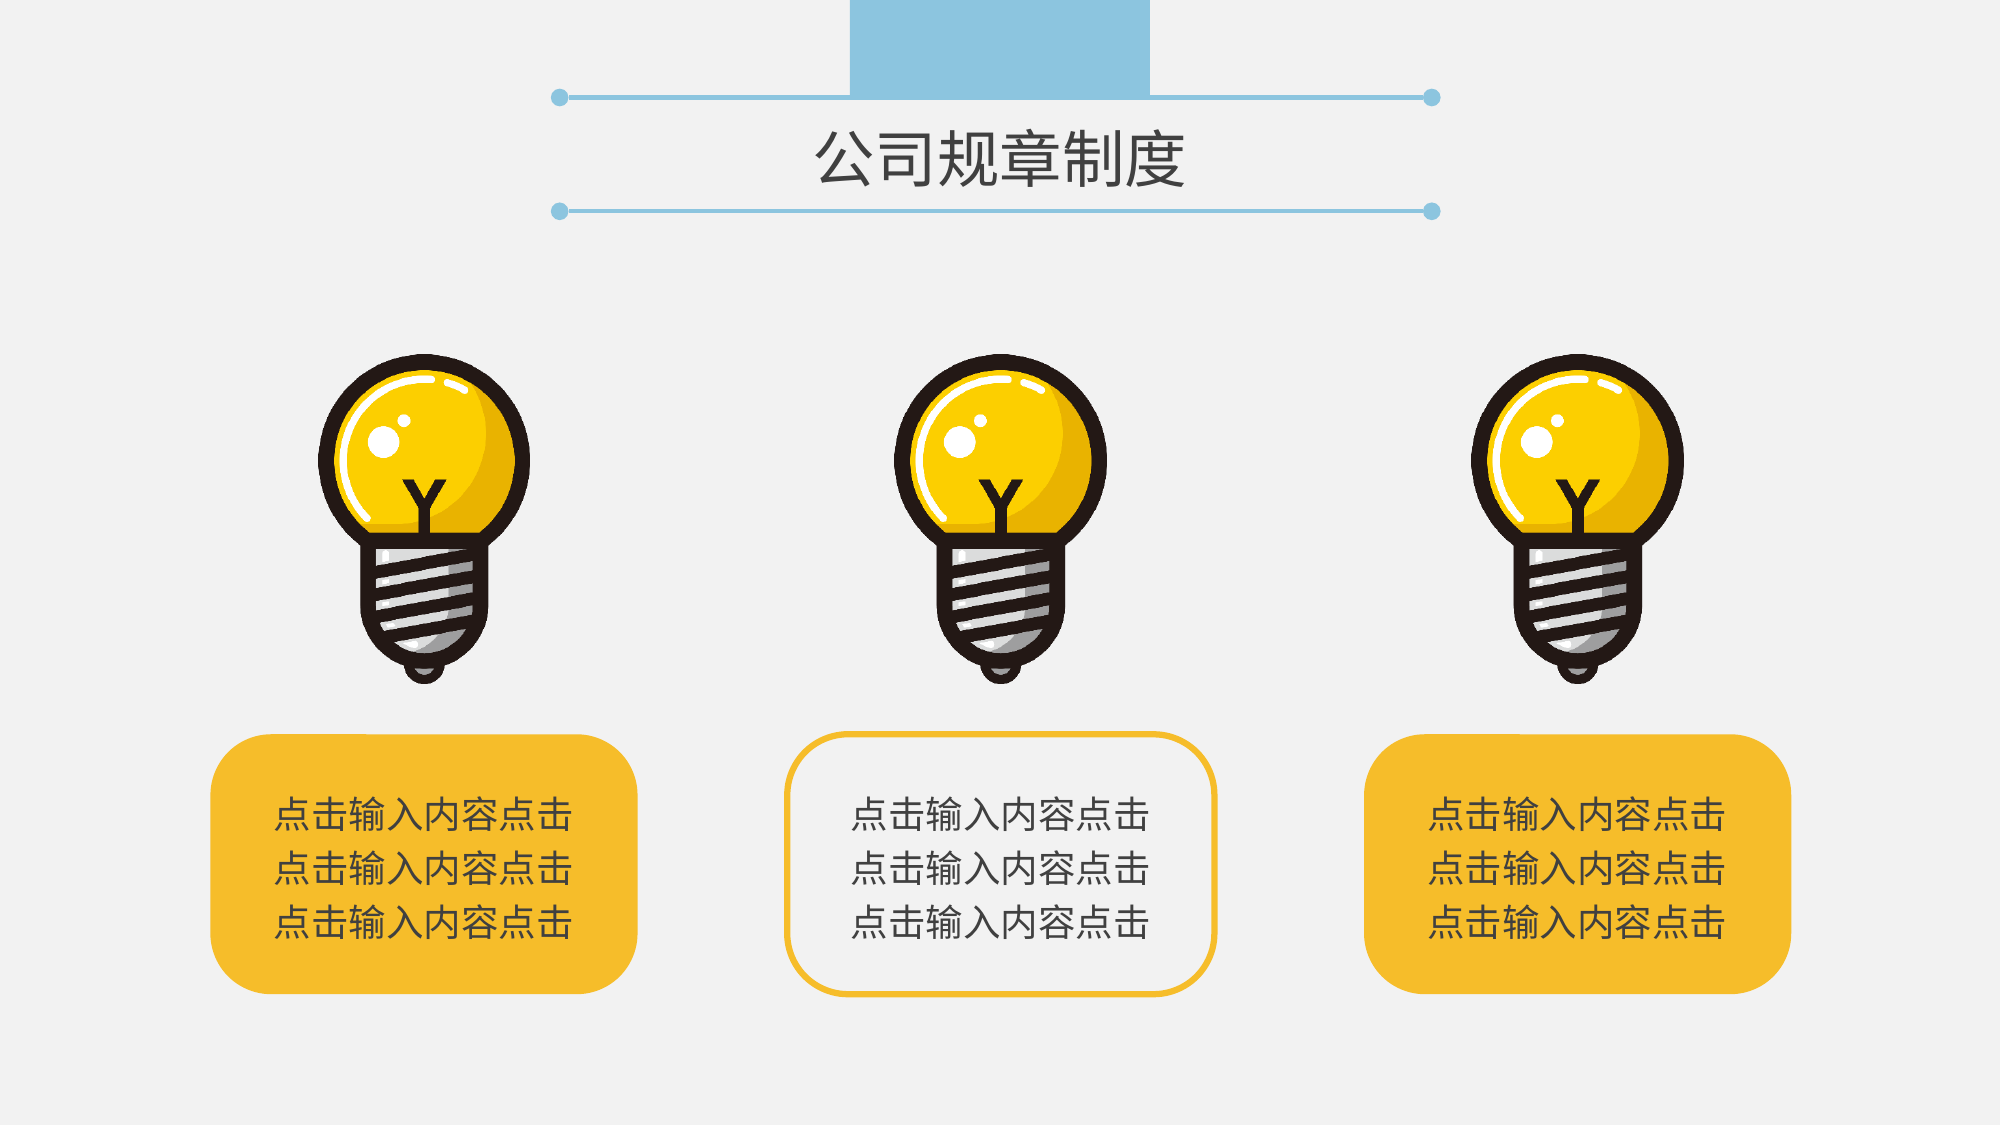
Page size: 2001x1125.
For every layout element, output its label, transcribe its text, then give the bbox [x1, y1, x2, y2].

text_box [1422, 201, 1442, 222]
text_box [549, 201, 570, 222]
text_box [849, 0, 1151, 95]
text_box [549, 87, 570, 108]
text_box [210, 354, 638, 995]
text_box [787, 354, 1215, 995]
text_box [1422, 87, 1442, 108]
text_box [1364, 354, 1792, 995]
text_box 公司规章制度 [797, 113, 1203, 203]
